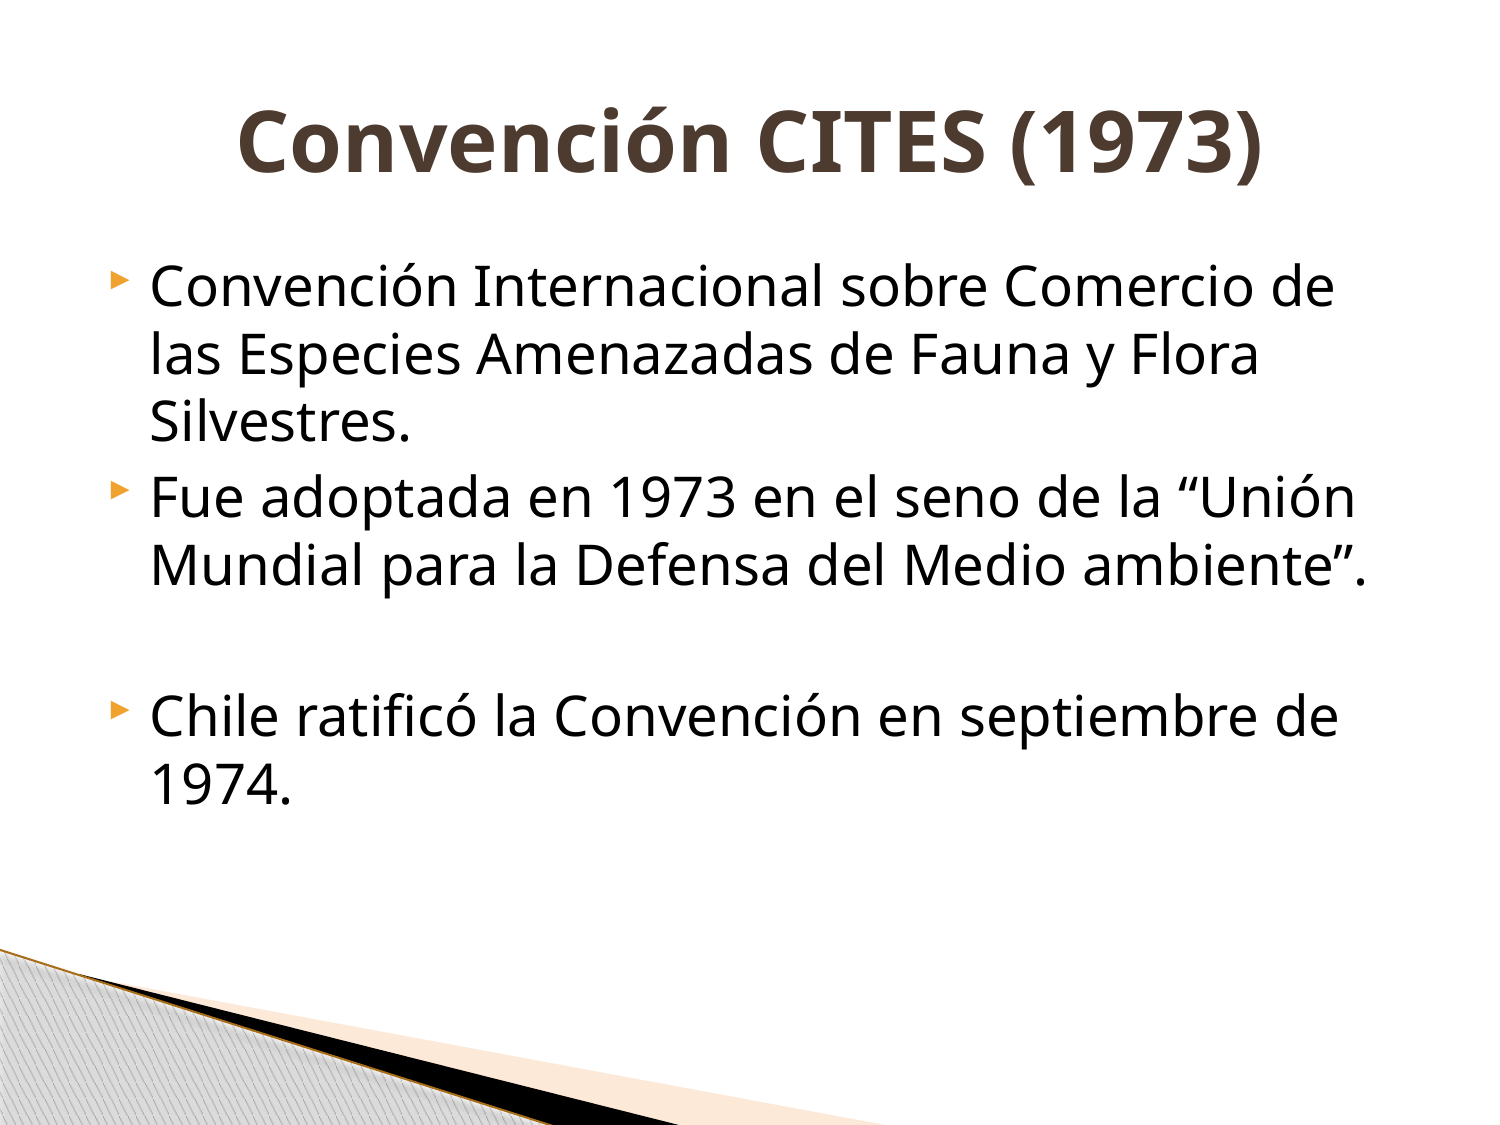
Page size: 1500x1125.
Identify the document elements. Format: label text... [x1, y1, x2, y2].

title Convención CITES (1973) [75, 45, 1425, 233]
list Convención Internacional sobre Comercio de las Especies Amenazadas de Fauna y Flora Silvestres. Fue adoptada en 1973 en el seno de la “Unión Mundial para la Defensa del Medio ambiente”. Chile ratificó la Convención en septiembre de 1974. [75, 243, 1425, 986]
